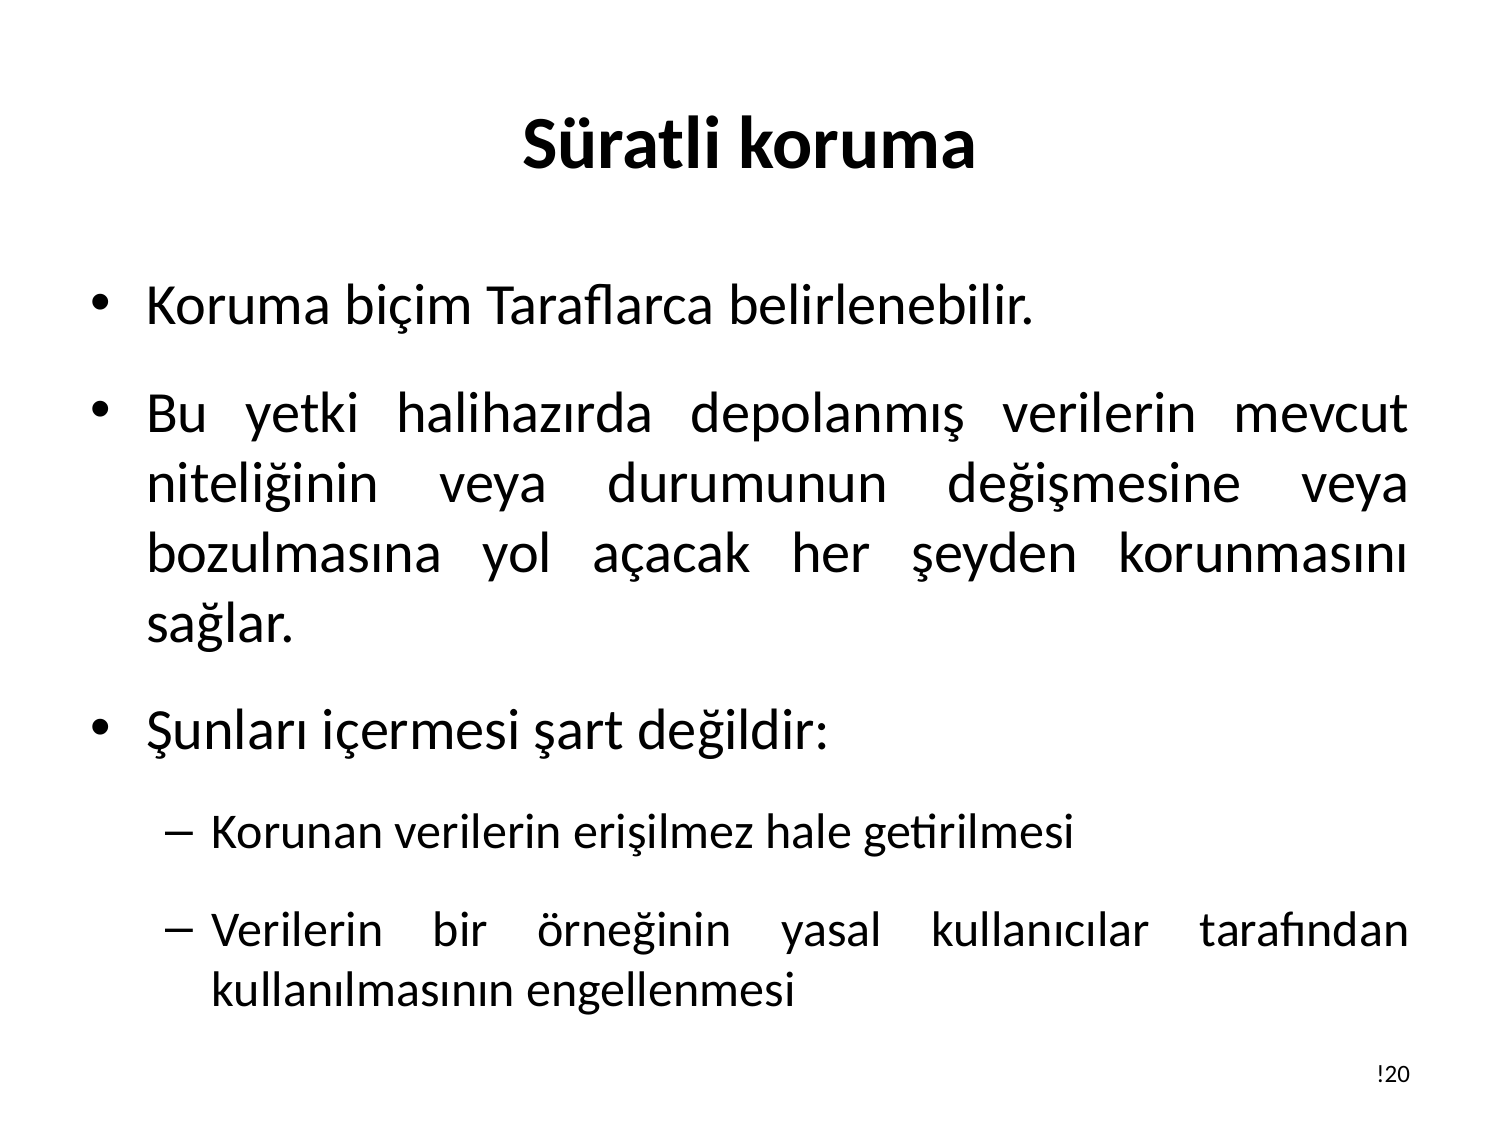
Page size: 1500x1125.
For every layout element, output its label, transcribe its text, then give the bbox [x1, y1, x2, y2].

slide_number !20 [1074, 1042, 1425, 1103]
list Koruma biçim Taraflarca belirlenebilir. Bu yetki halihazırda depolanmış verilerin mevcut niteliğinin veya durumunun değişmesine veya bozulmasına yol açacak her şeyden korunmasını sağlar. Şunları içermesi şart değildir: Korunan verilerin erişilmez hale getirilmesi Verilerin bir örneğinin yasal kullanıcılar tarafından kullanılmasının engellenmesi [74, 258, 1426, 1015]
title Süratli koruma [74, 44, 1426, 233]
